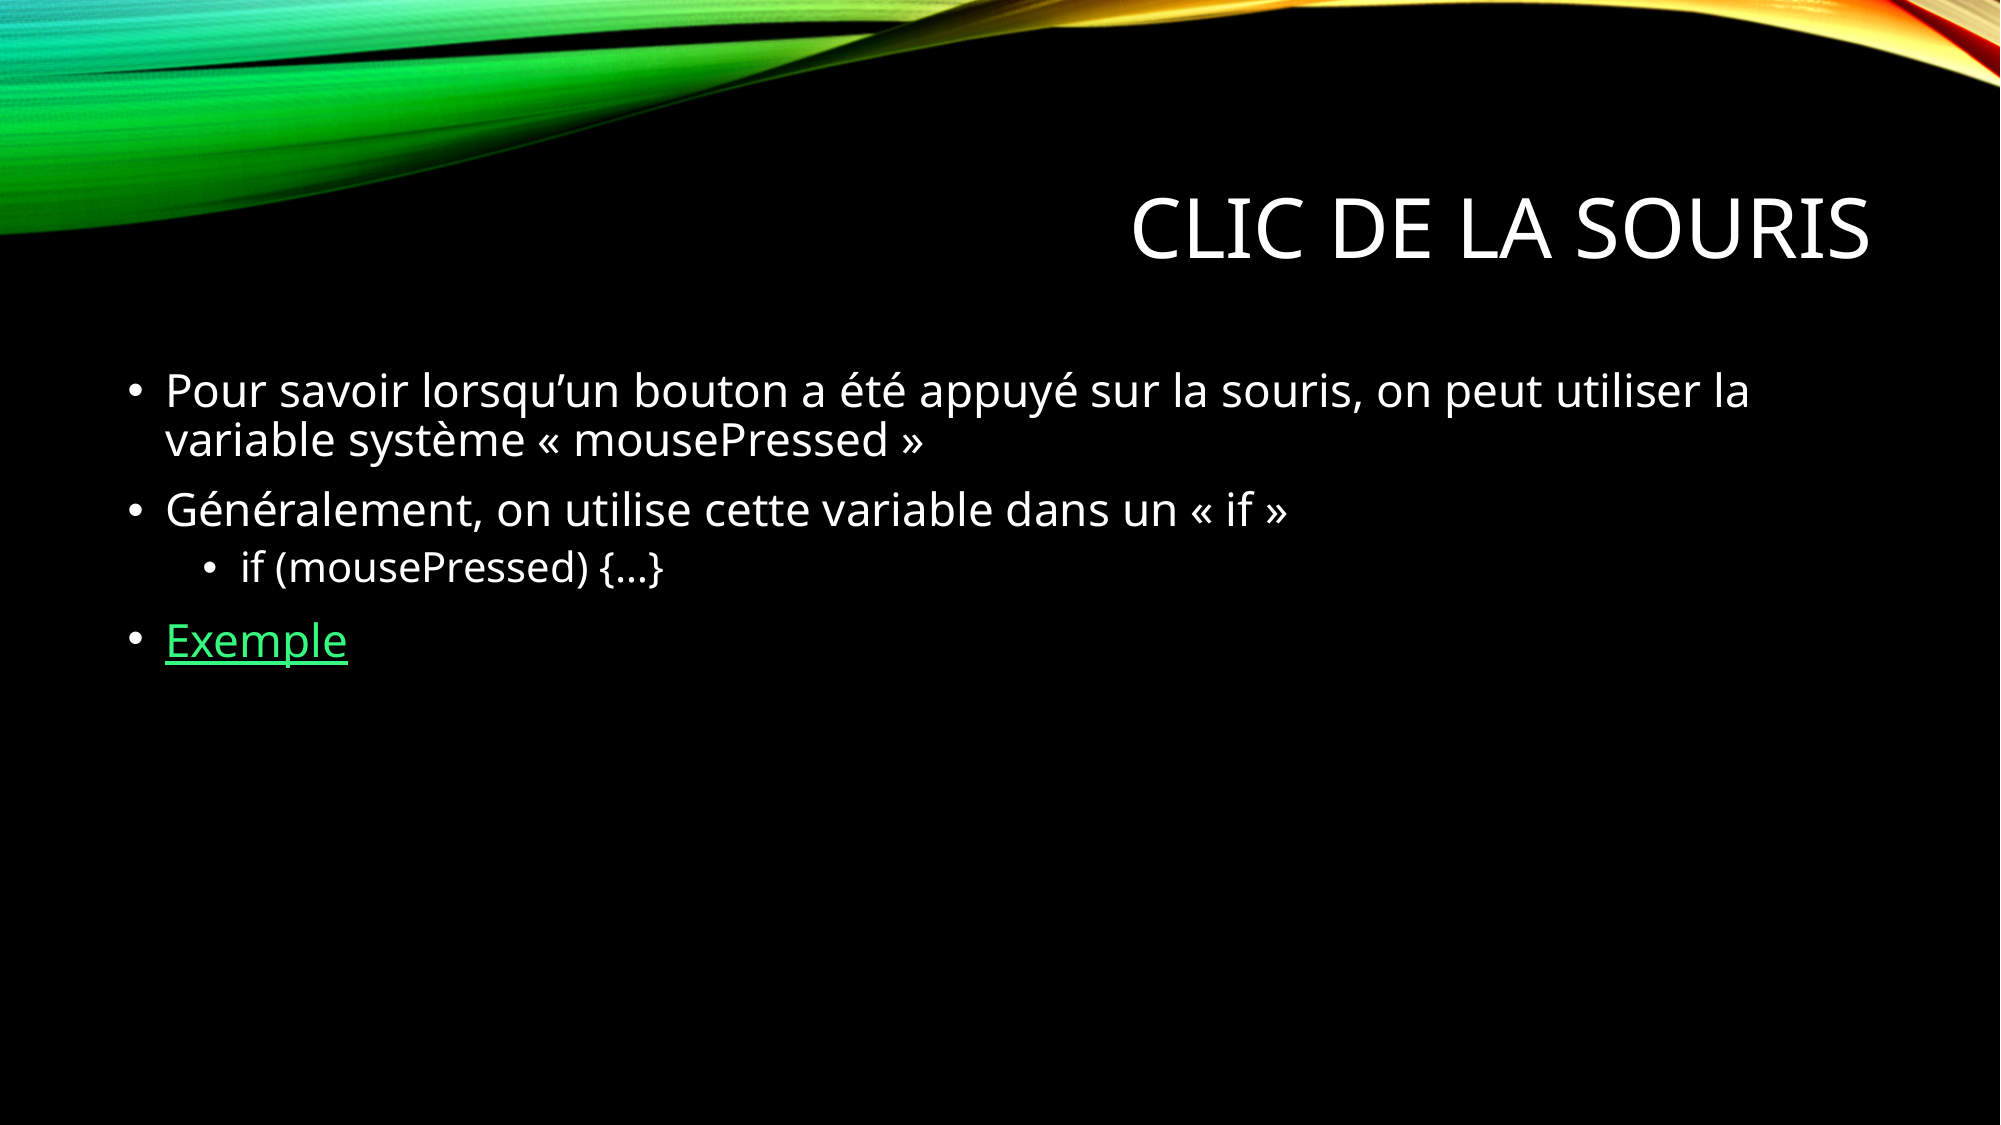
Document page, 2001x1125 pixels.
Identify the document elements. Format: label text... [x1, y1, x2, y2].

picture [0, 0, 2000, 237]
title Clic de la souris [474, 125, 1888, 338]
list Pour savoir lorsqu’un bouton a été appuyé sur la souris, on peut utiliser la variable système « mousePressed » Généralement, on utilise cette variable dans un « if » if (mousePressed) {…} Exemple [112, 360, 1888, 1021]
